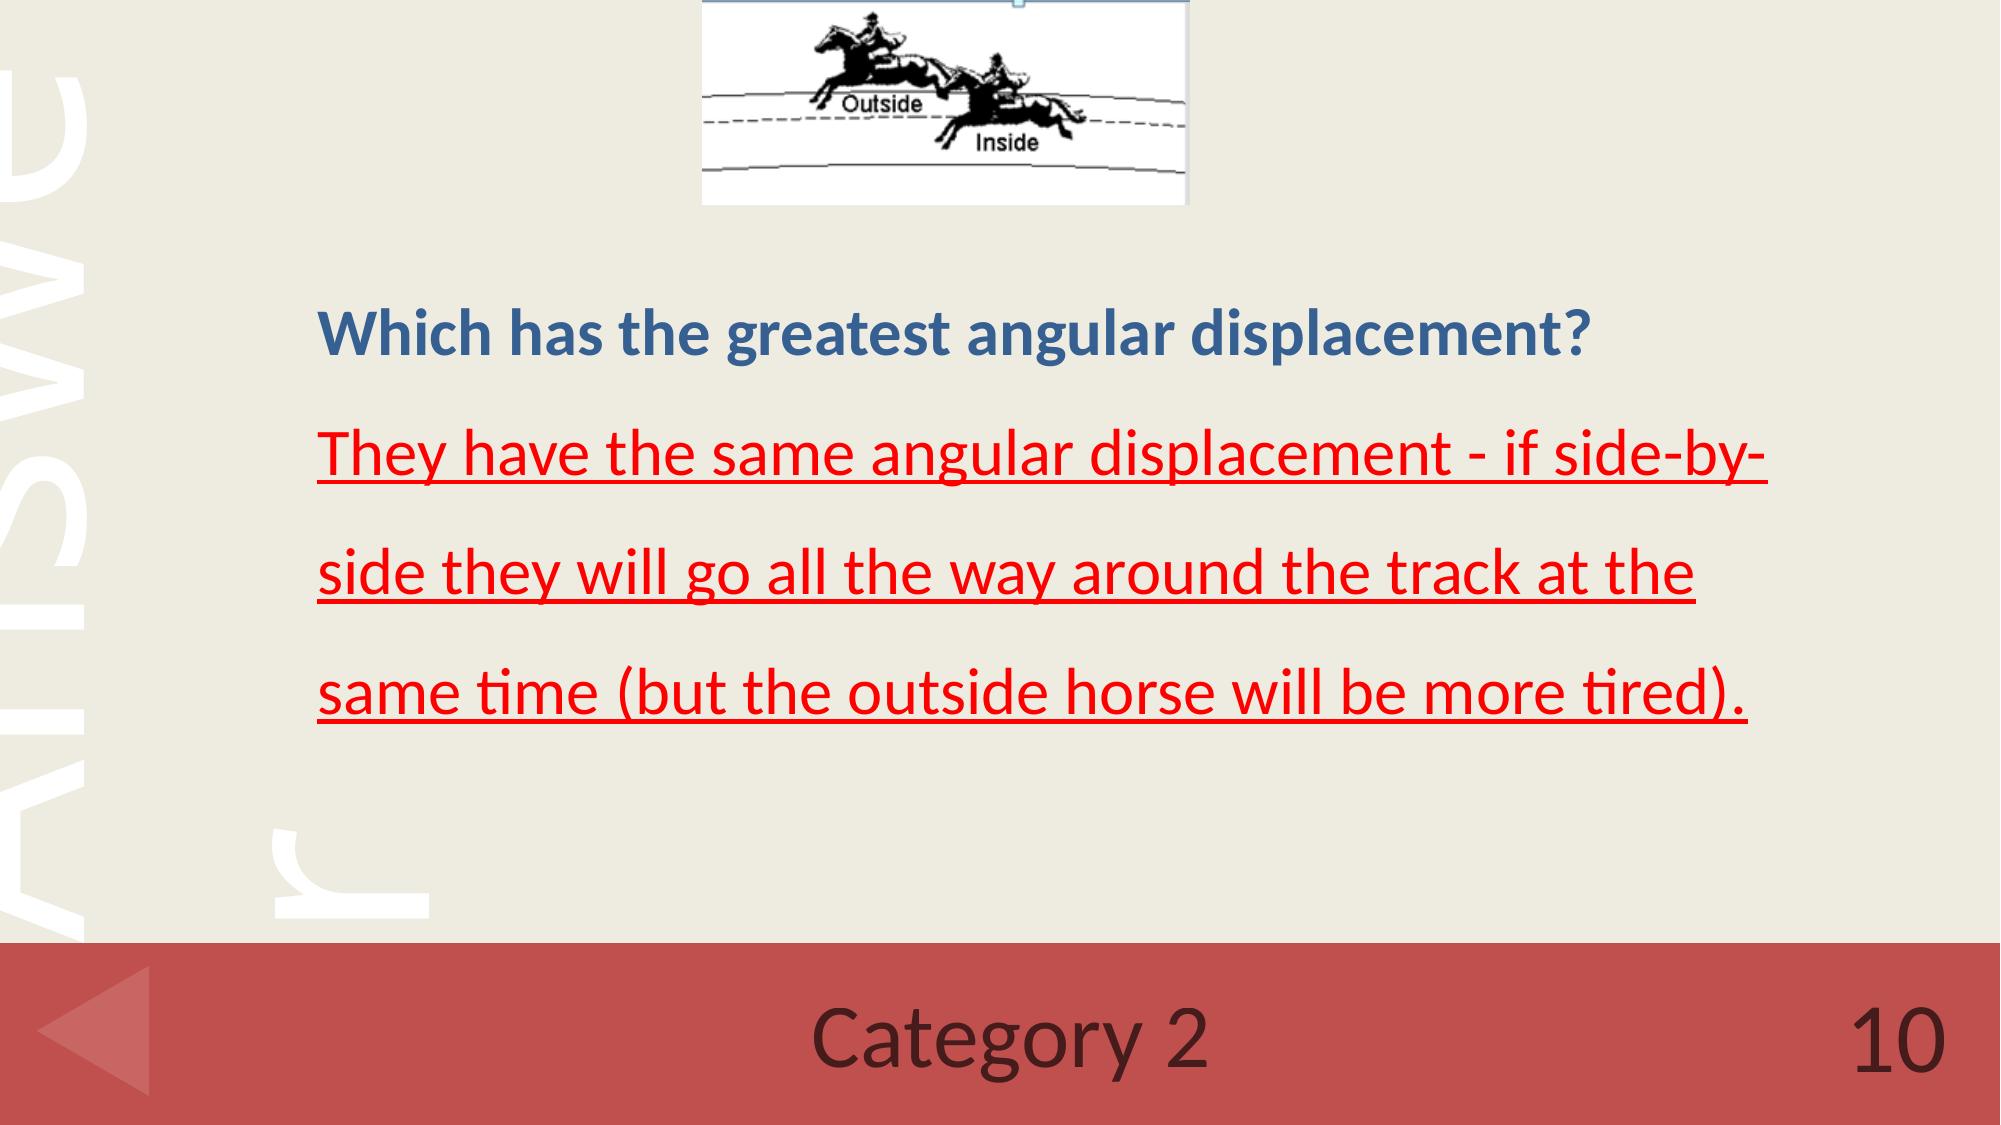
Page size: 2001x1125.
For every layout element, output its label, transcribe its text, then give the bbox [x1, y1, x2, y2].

list 10 [1912, 967, 1963, 1097]
list Which has the greatest angular displacement? They have the same angular displacement - if side-by-side they will go all the way around the track at the same time (but the outside horse will be more tired). [302, 157, 1862, 820]
picture [702, 0, 1191, 205]
title Category 2 [111, 937, 1912, 1125]
